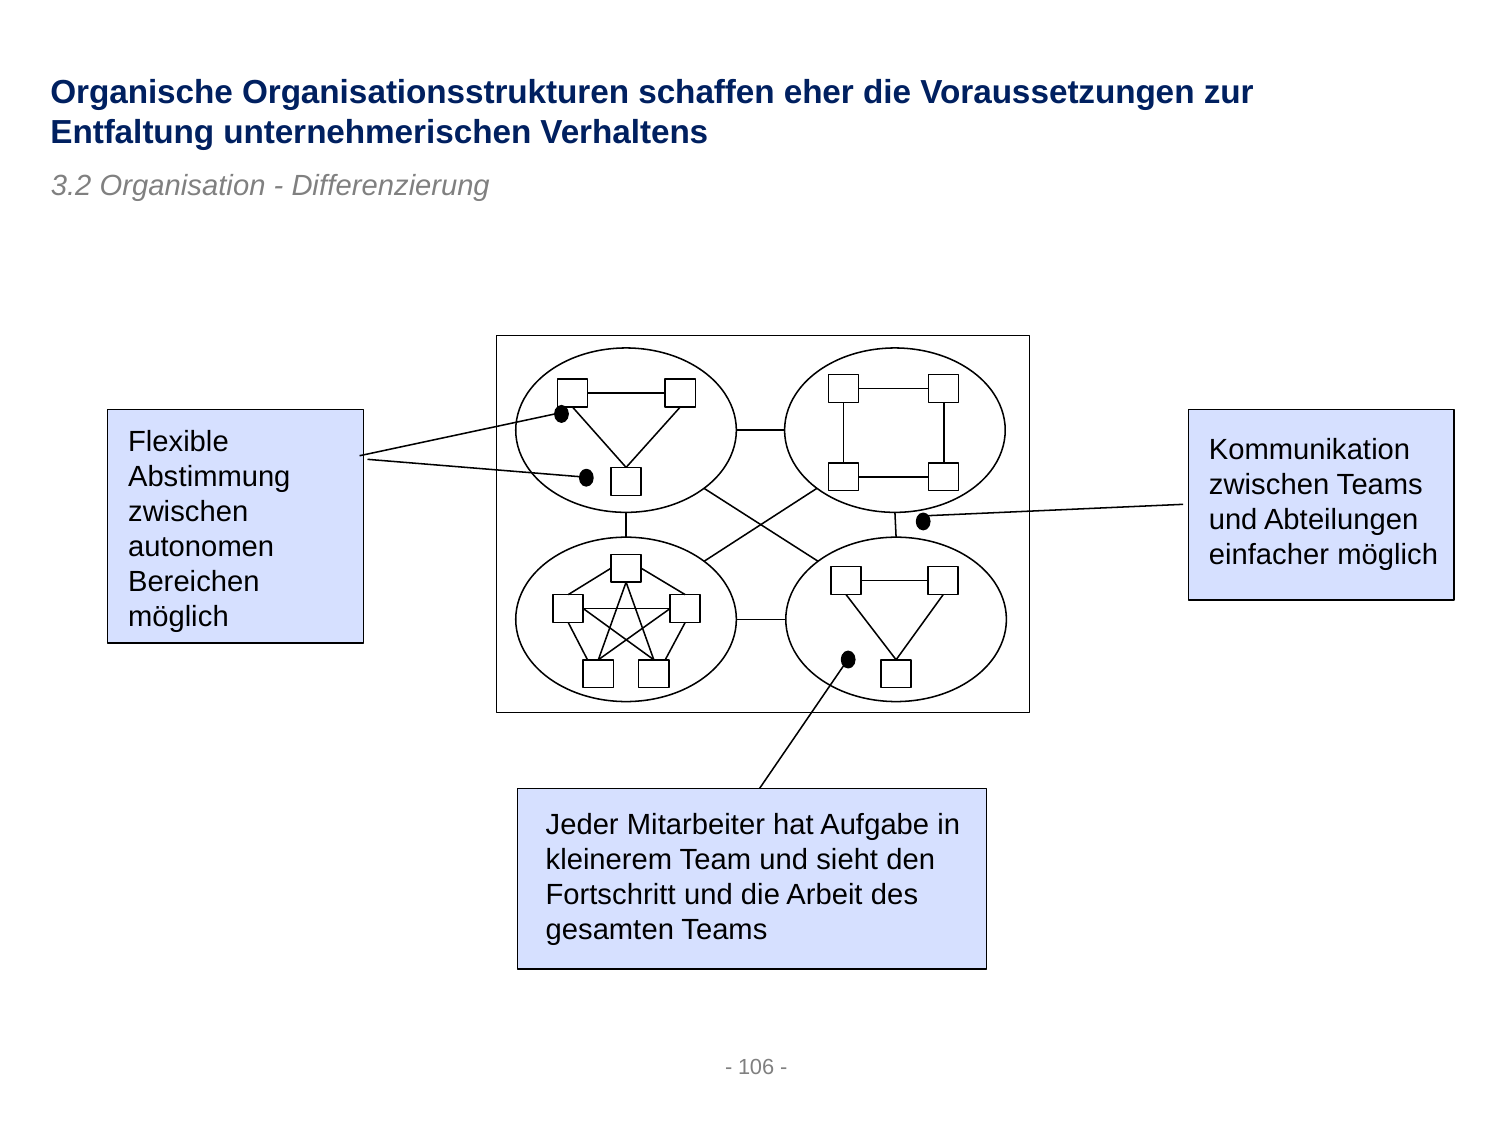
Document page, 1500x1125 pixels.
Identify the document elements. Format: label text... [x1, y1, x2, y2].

slide_number - 106 - [599, 1045, 913, 1093]
text_box 3.2 Organisation - Differenzierung [36, 159, 506, 209]
text_box Jeder Mitarbeiter hat Aufgabe in kleinerem Team und sieht den Fortschritt und die Arbeit des gesamten Teams [530, 797, 997, 953]
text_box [759, 659, 848, 789]
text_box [367, 459, 594, 478]
text_box Organische Organisationsstrukturen schaffen eher die Voraussetzungen zur Entfaltung unternehmerischen Verhaltens [35, 63, 1433, 158]
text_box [927, 504, 1184, 516]
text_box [496, 335, 1030, 713]
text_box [1188, 409, 1460, 601]
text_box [359, 413, 555, 456]
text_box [107, 409, 364, 644]
text_box [517, 788, 987, 970]
